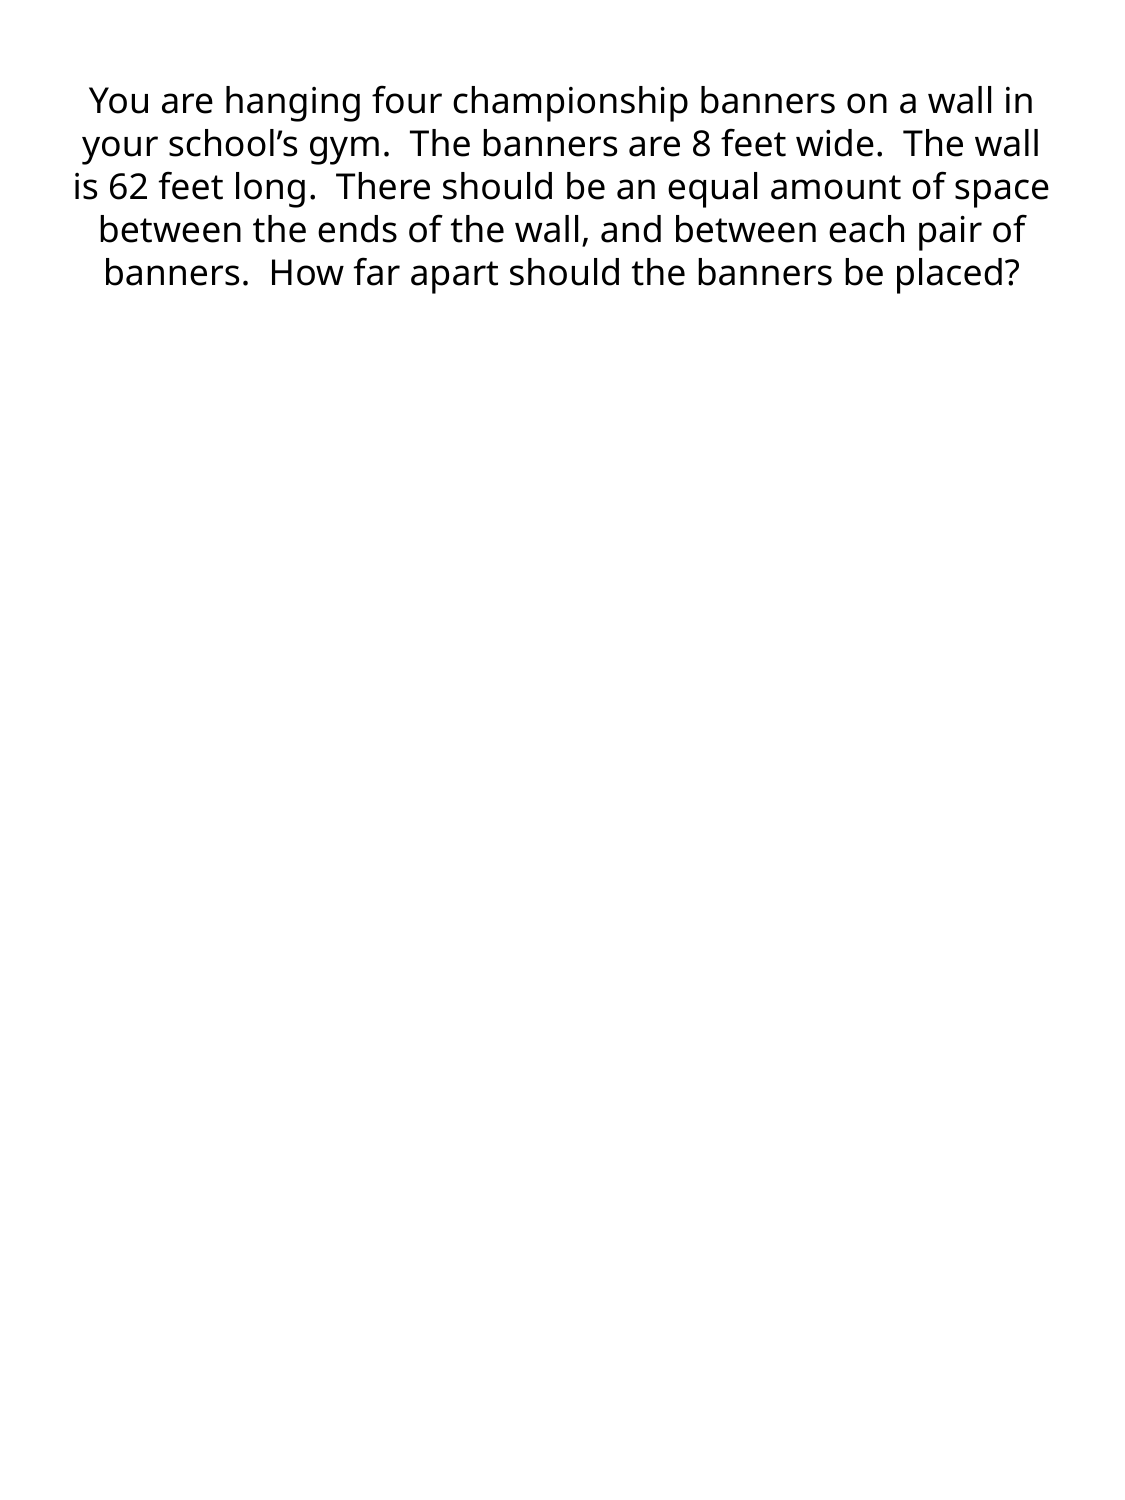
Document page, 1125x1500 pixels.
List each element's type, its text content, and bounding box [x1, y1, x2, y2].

title You are hanging four championship banners on a wall in your school’s gym. The banners are 8 feet wide. The wall is 62 feet long. There should be an equal amount of space between the ends of the wall, and between each pair of banners. How far apart should the banners be placed? [56, 60, 1069, 310]
